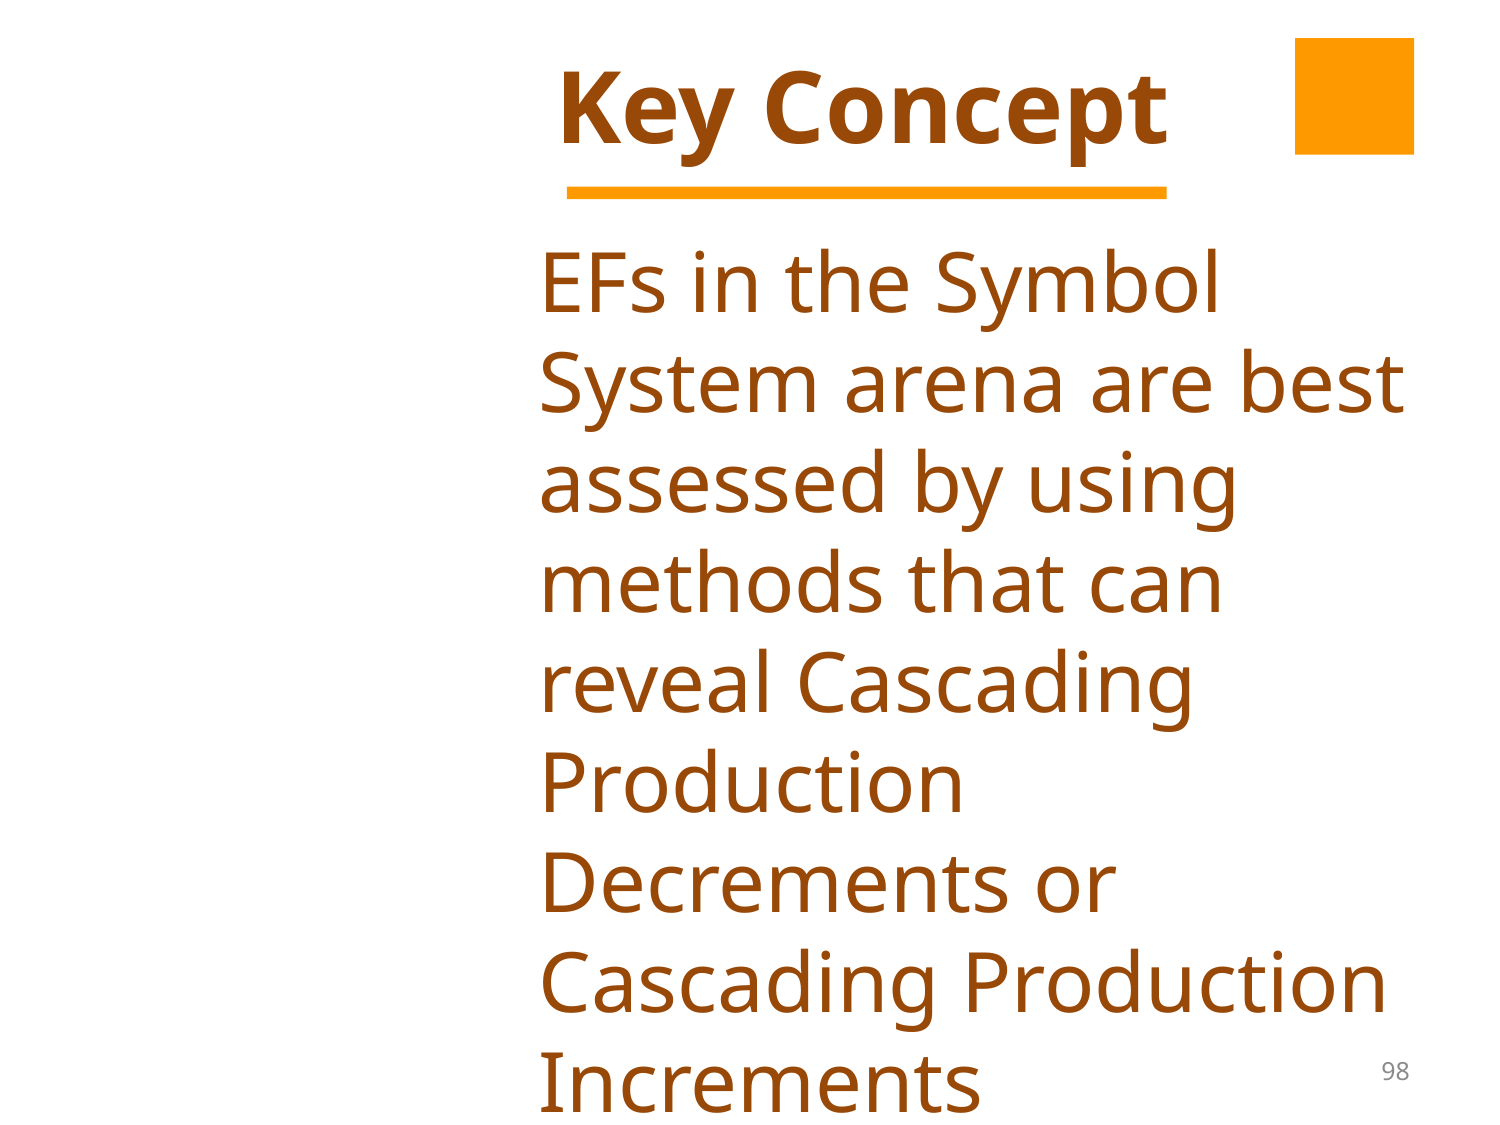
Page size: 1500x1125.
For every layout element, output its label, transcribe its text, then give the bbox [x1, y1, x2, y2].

text_box EFs in the Symbol System arena are best assessed by using methods that can reveal Cascading Production Decrements or Cascading Production Increments [523, 221, 1465, 1125]
text_box [1293, 36, 1416, 157]
text_box Key Concept [540, 35, 1186, 171]
